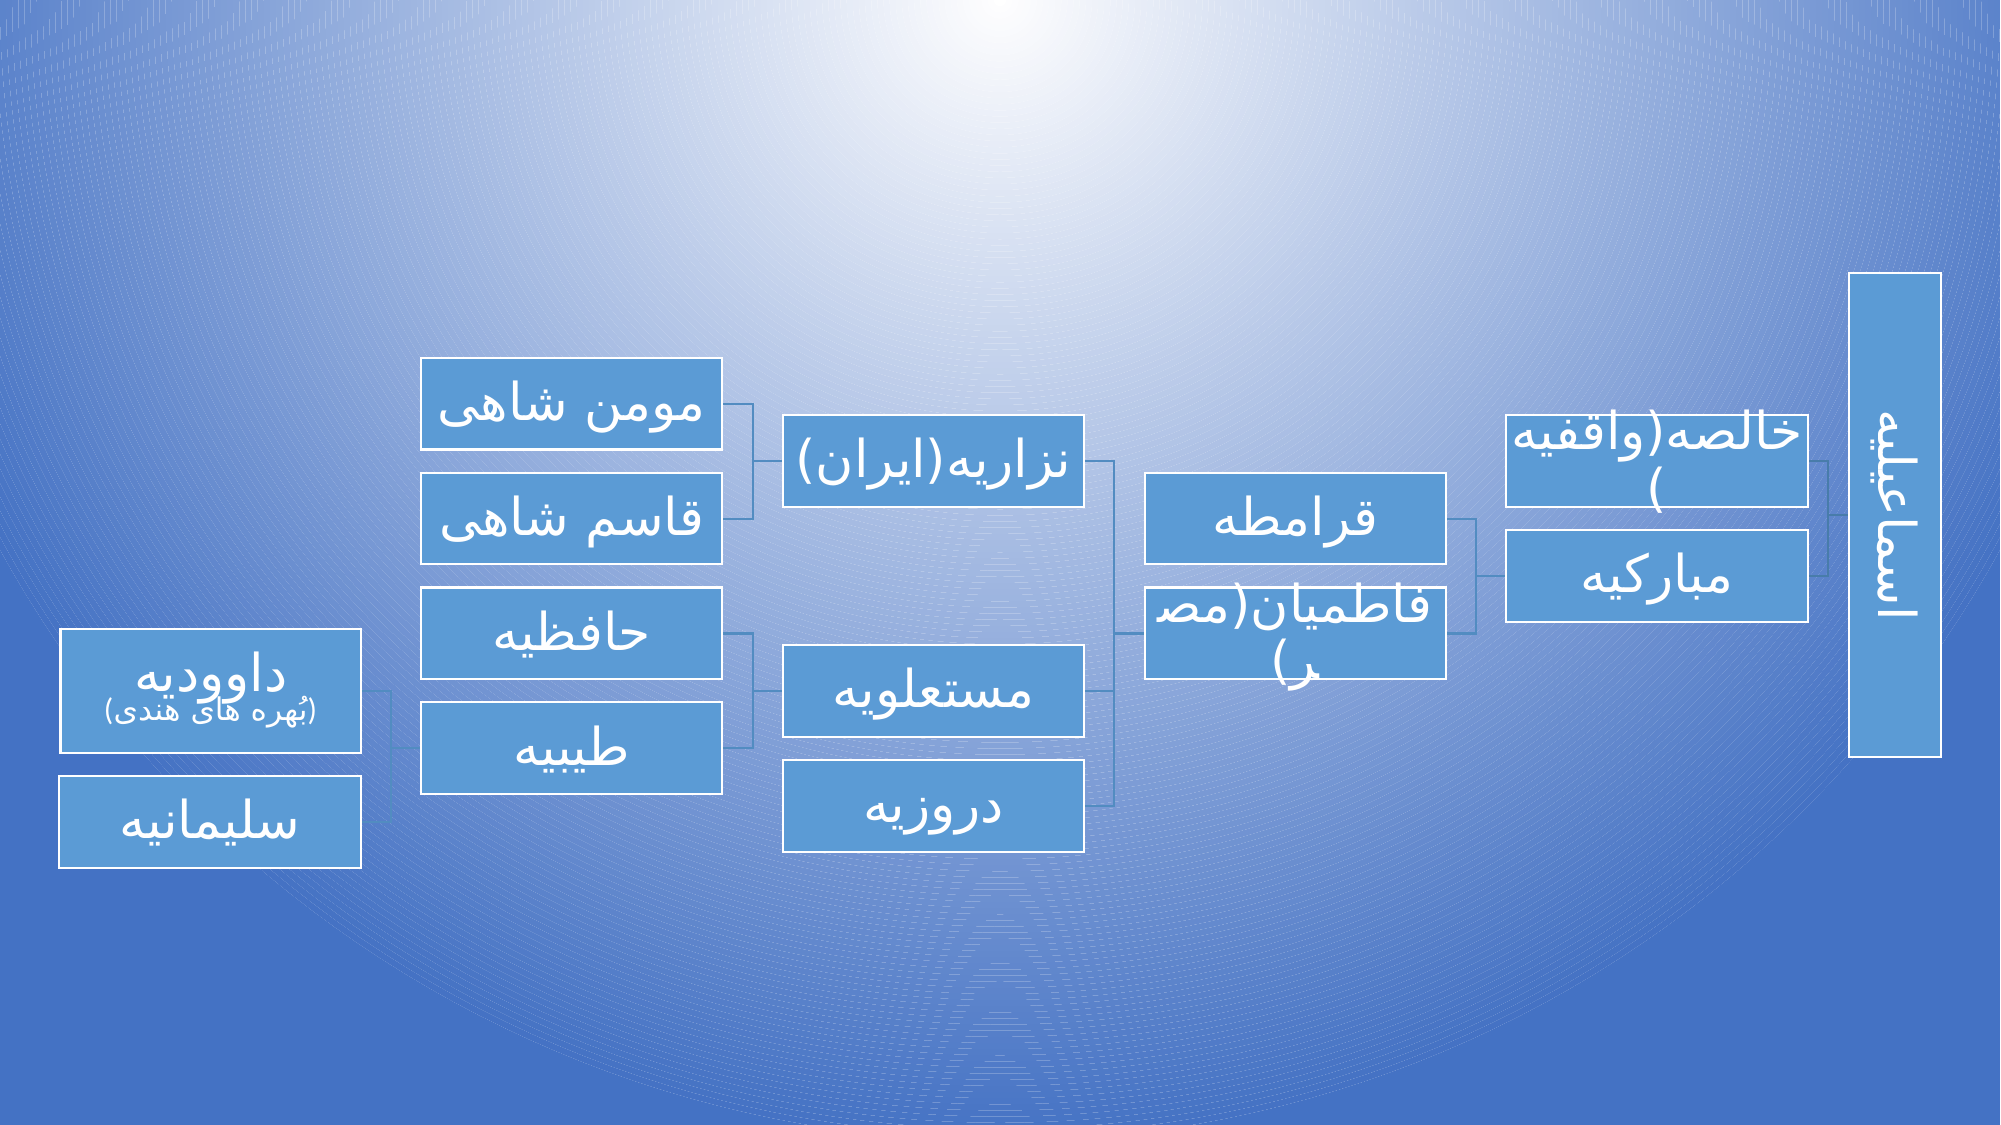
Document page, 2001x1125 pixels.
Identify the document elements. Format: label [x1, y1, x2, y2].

text_box [57, 53, 1962, 1092]
